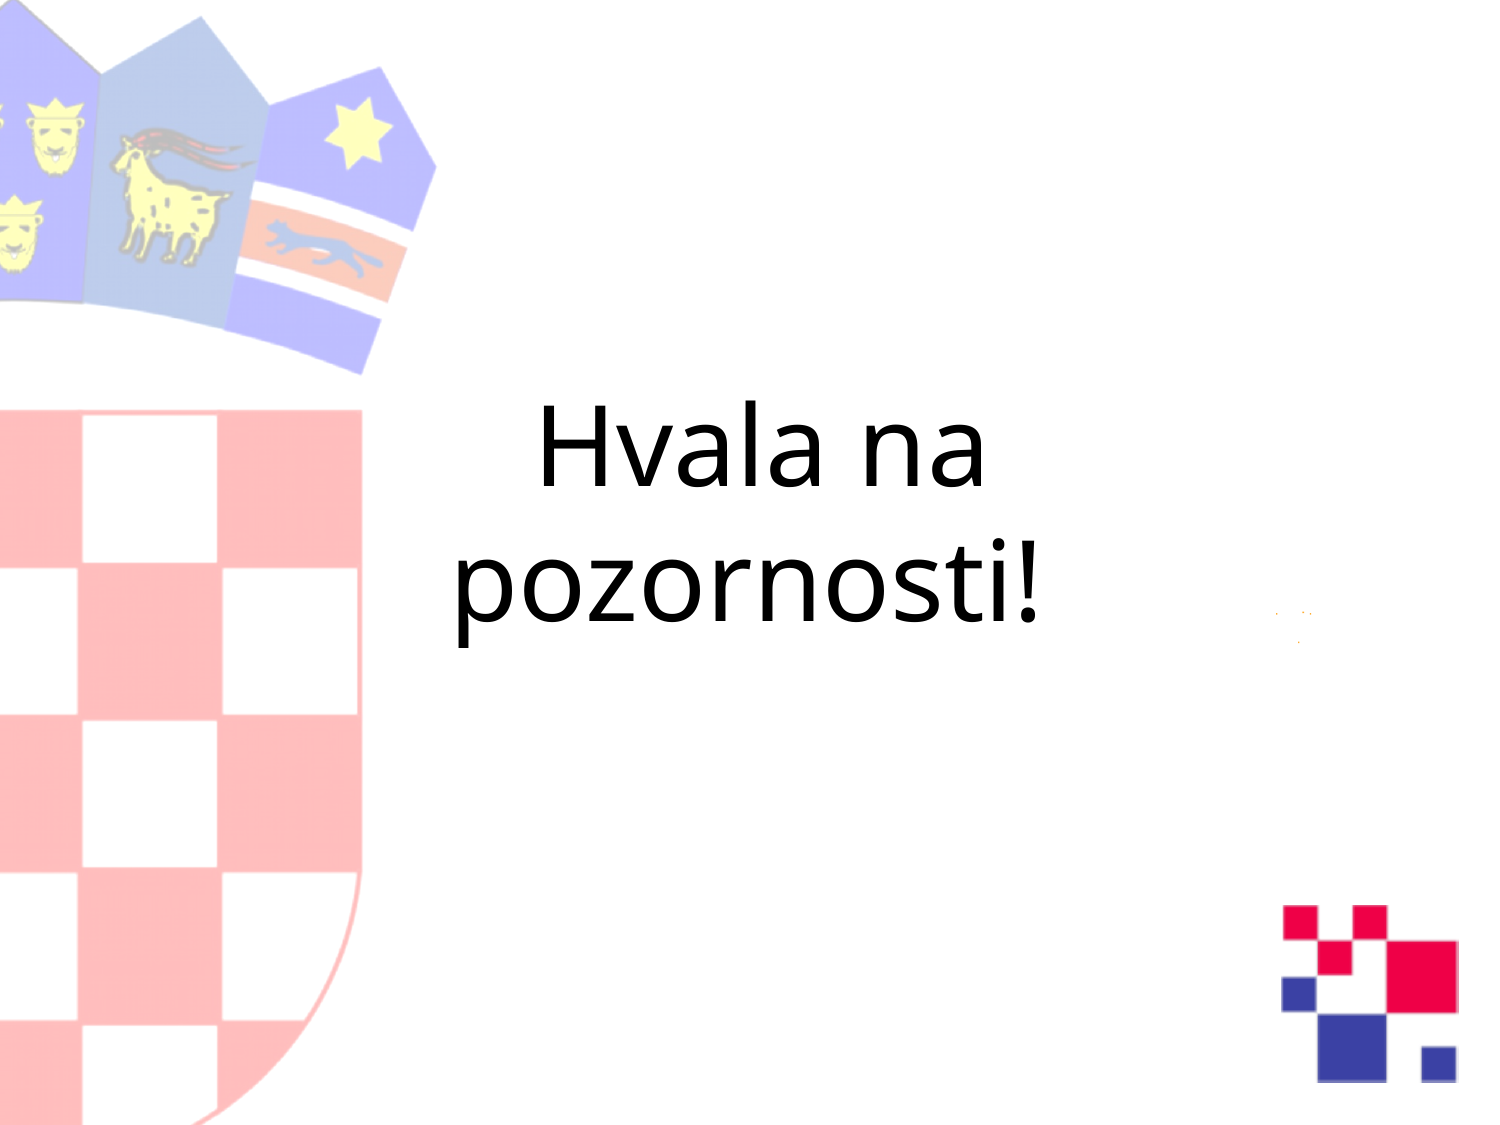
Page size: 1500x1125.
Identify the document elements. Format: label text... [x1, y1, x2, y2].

subtitle Hvala na pozornosti! [336, 373, 1188, 681]
picture [1281, 904, 1460, 1083]
